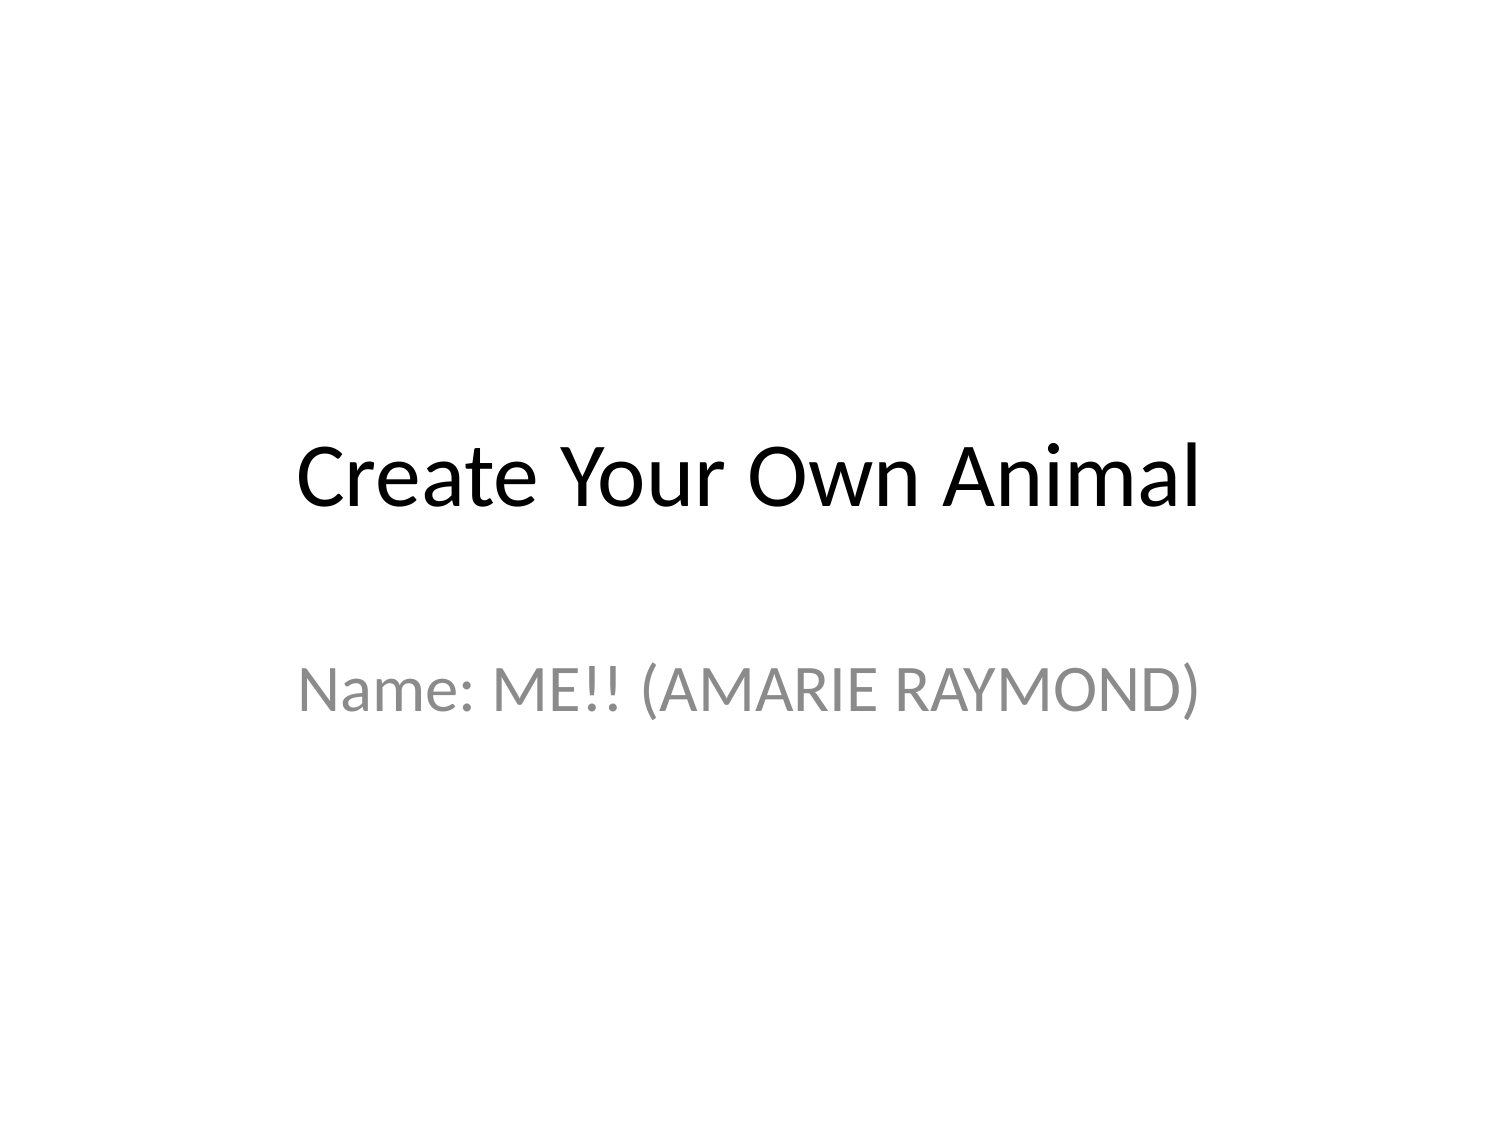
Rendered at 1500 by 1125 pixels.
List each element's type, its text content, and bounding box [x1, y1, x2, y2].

title Create Your Own Animal [112, 349, 1388, 591]
subtitle Name: ME!! (AMARIE RAYMOND) [225, 637, 1275, 925]
